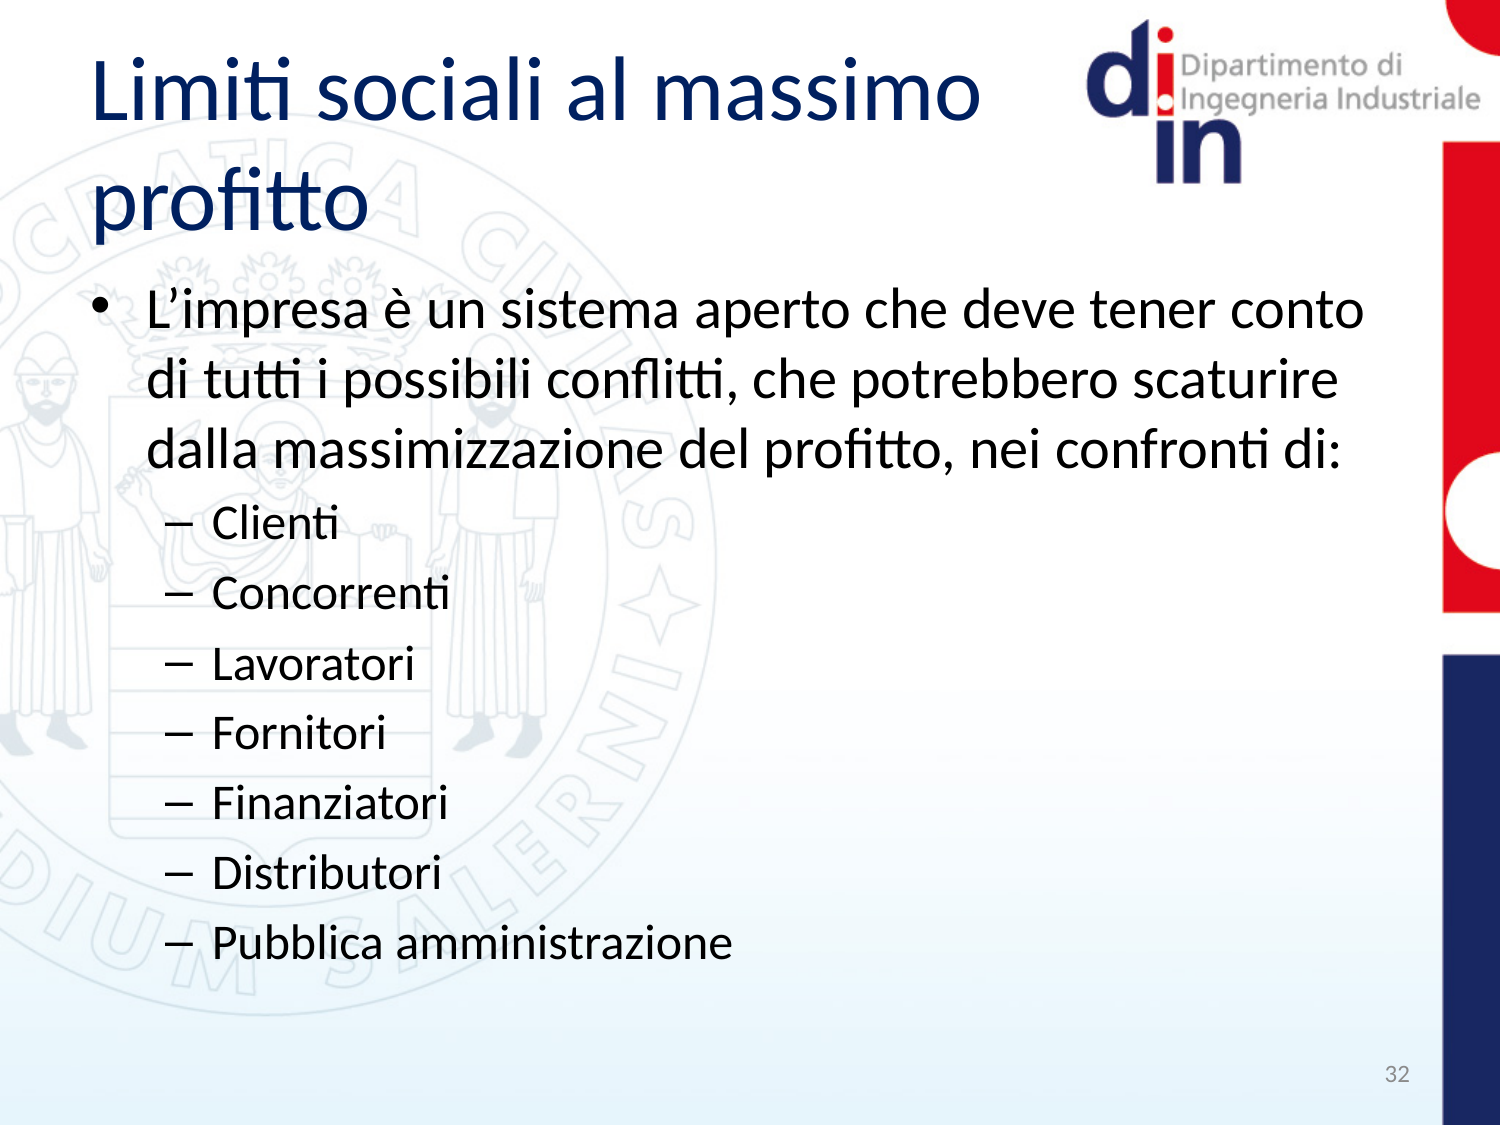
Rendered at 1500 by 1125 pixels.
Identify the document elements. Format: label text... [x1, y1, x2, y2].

title Limiti sociali al massimo profitto [74, 44, 1070, 233]
slide_number 32 [1257, 1042, 1425, 1103]
list L’impresa è un sistema aperto che deve tener conto di tutti i possibili conflitti, che potrebbero scaturire dalla massimizzazione del profitto, nei confronti di: Clienti Concorrenti Lavoratori Fornitori Finanziatori Distributori Pubblica amministrazione [74, 262, 1426, 1006]
picture [0, 0, 1500, 1125]
